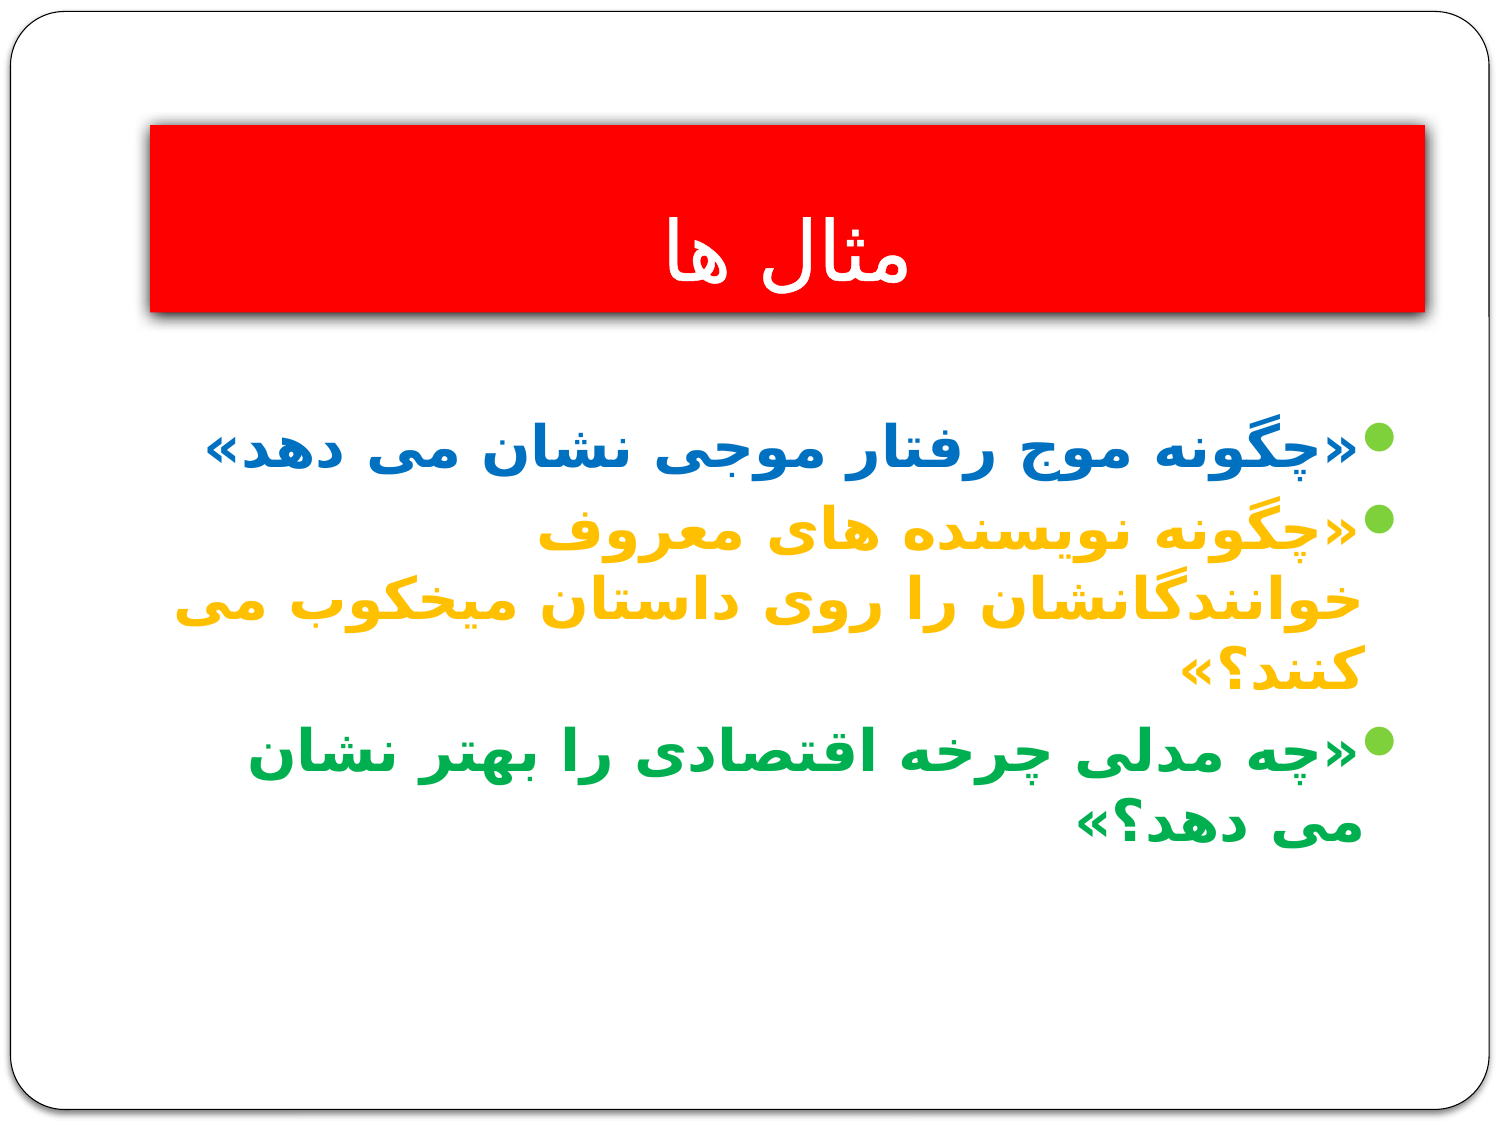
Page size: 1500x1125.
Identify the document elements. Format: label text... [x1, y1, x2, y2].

list «چگونه موج رفتار موجی نشان می دهد» «چگونه نویسنده های معروف خوانندگانشان را روی داستان میخکوب می کنند؟» «چه مدلی چرخه اقتصادی را بهتر نشان می دهد؟» [150, 237, 1425, 988]
title مثال ها [150, 125, 1425, 237]
